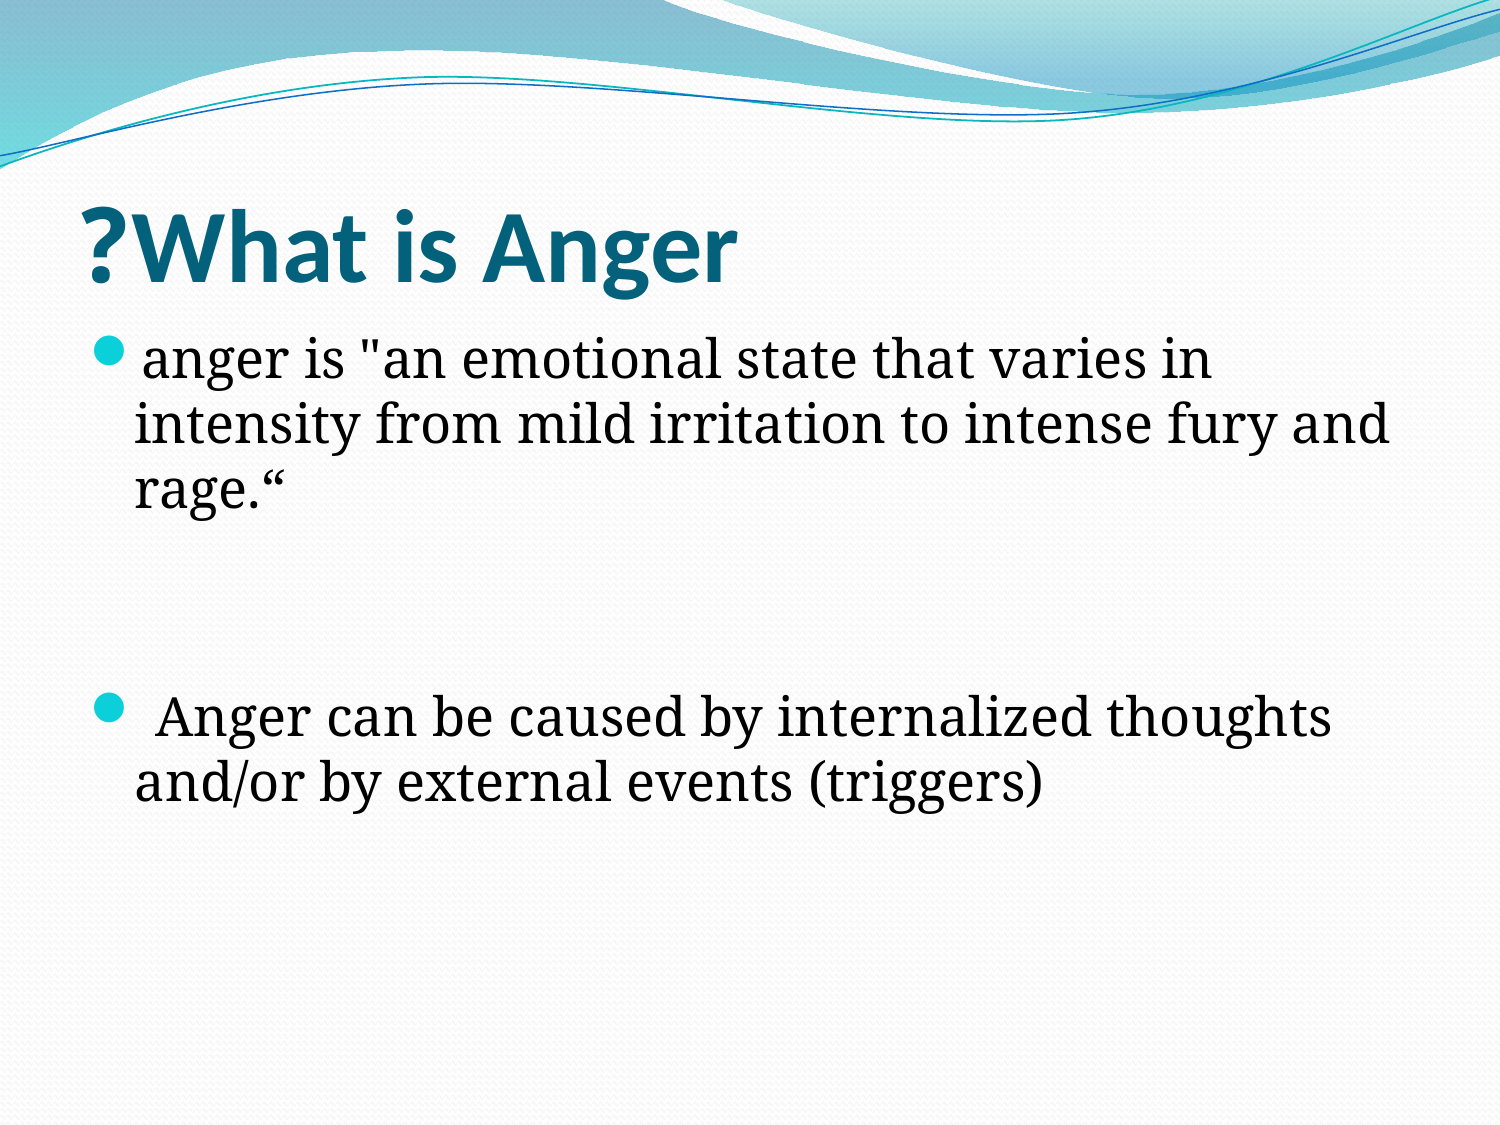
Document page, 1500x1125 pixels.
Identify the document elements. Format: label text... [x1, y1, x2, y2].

title What is Anger? [75, 115, 1425, 303]
list anger is "an emotional state that varies in intensity from mild irritation to intense fury and rage.“ Anger can be caused by internalized thoughts and/or by external events (triggers) [75, 317, 1425, 1038]
